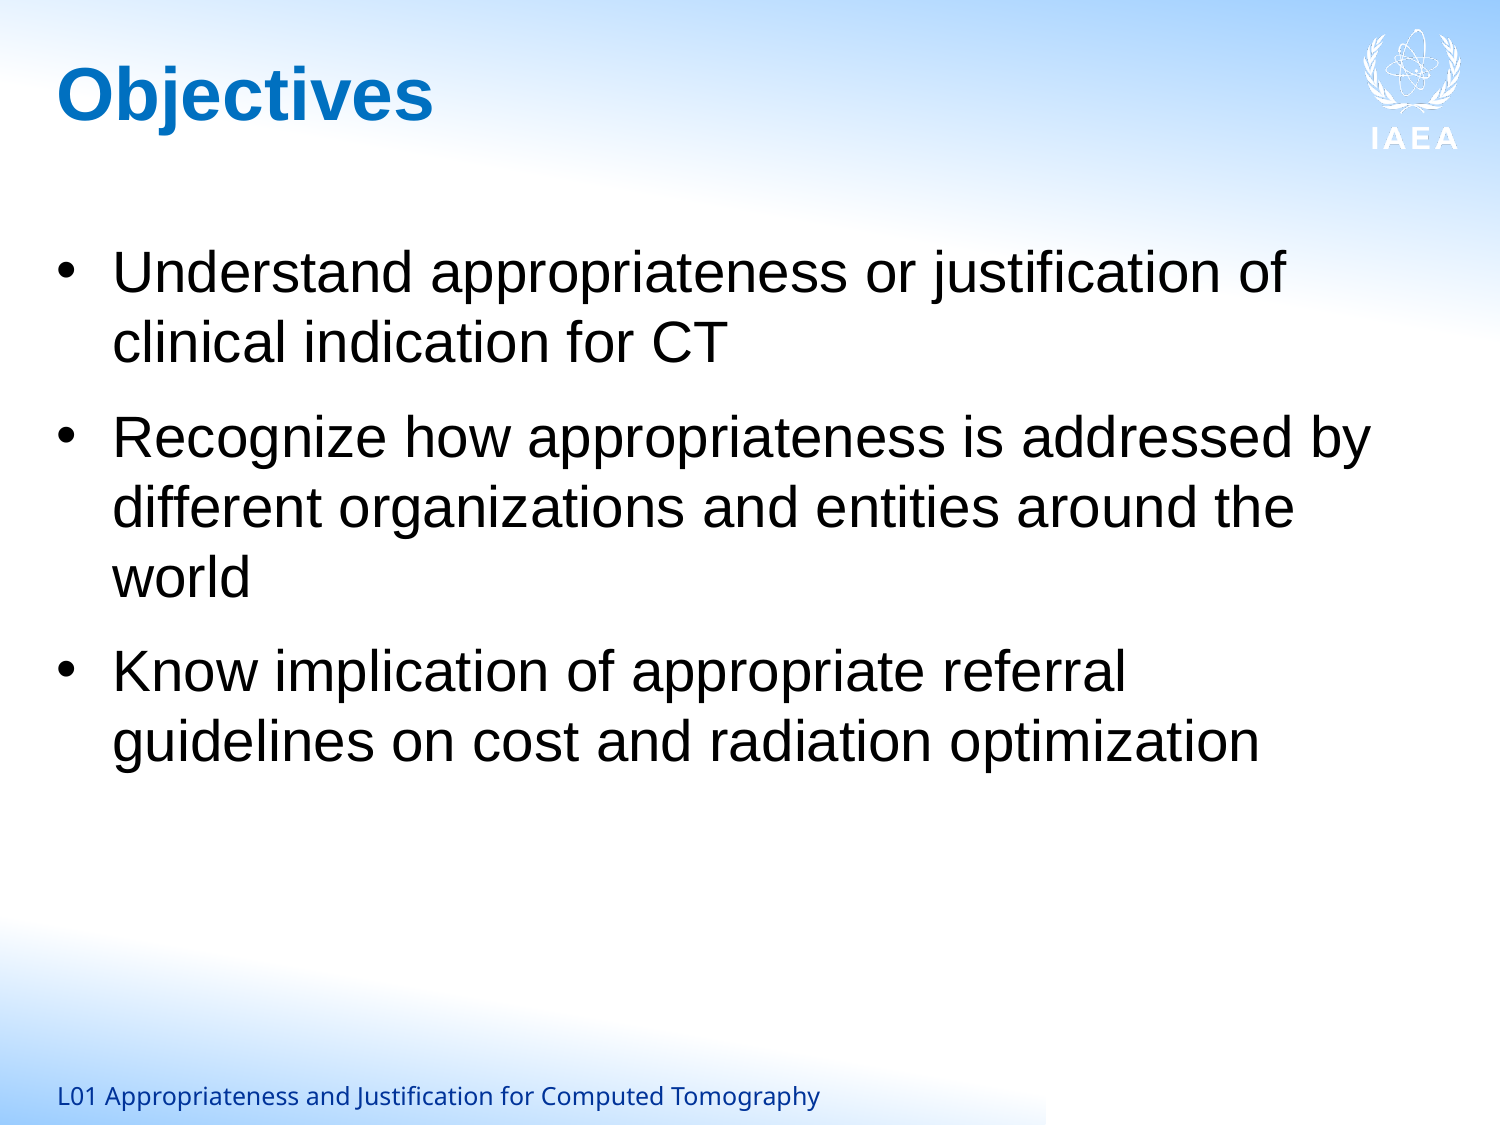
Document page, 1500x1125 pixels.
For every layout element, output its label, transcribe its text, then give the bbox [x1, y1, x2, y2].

list Understand appropriateness or justification of clinical indication for CT Recognize how appropriateness is addressed by different organizations and entities around the world Know implication of appropriate referral guidelines on cost and radiation optimization [41, 226, 1407, 1018]
picture [1364, 29, 1461, 149]
title Objectives [41, 19, 1364, 161]
